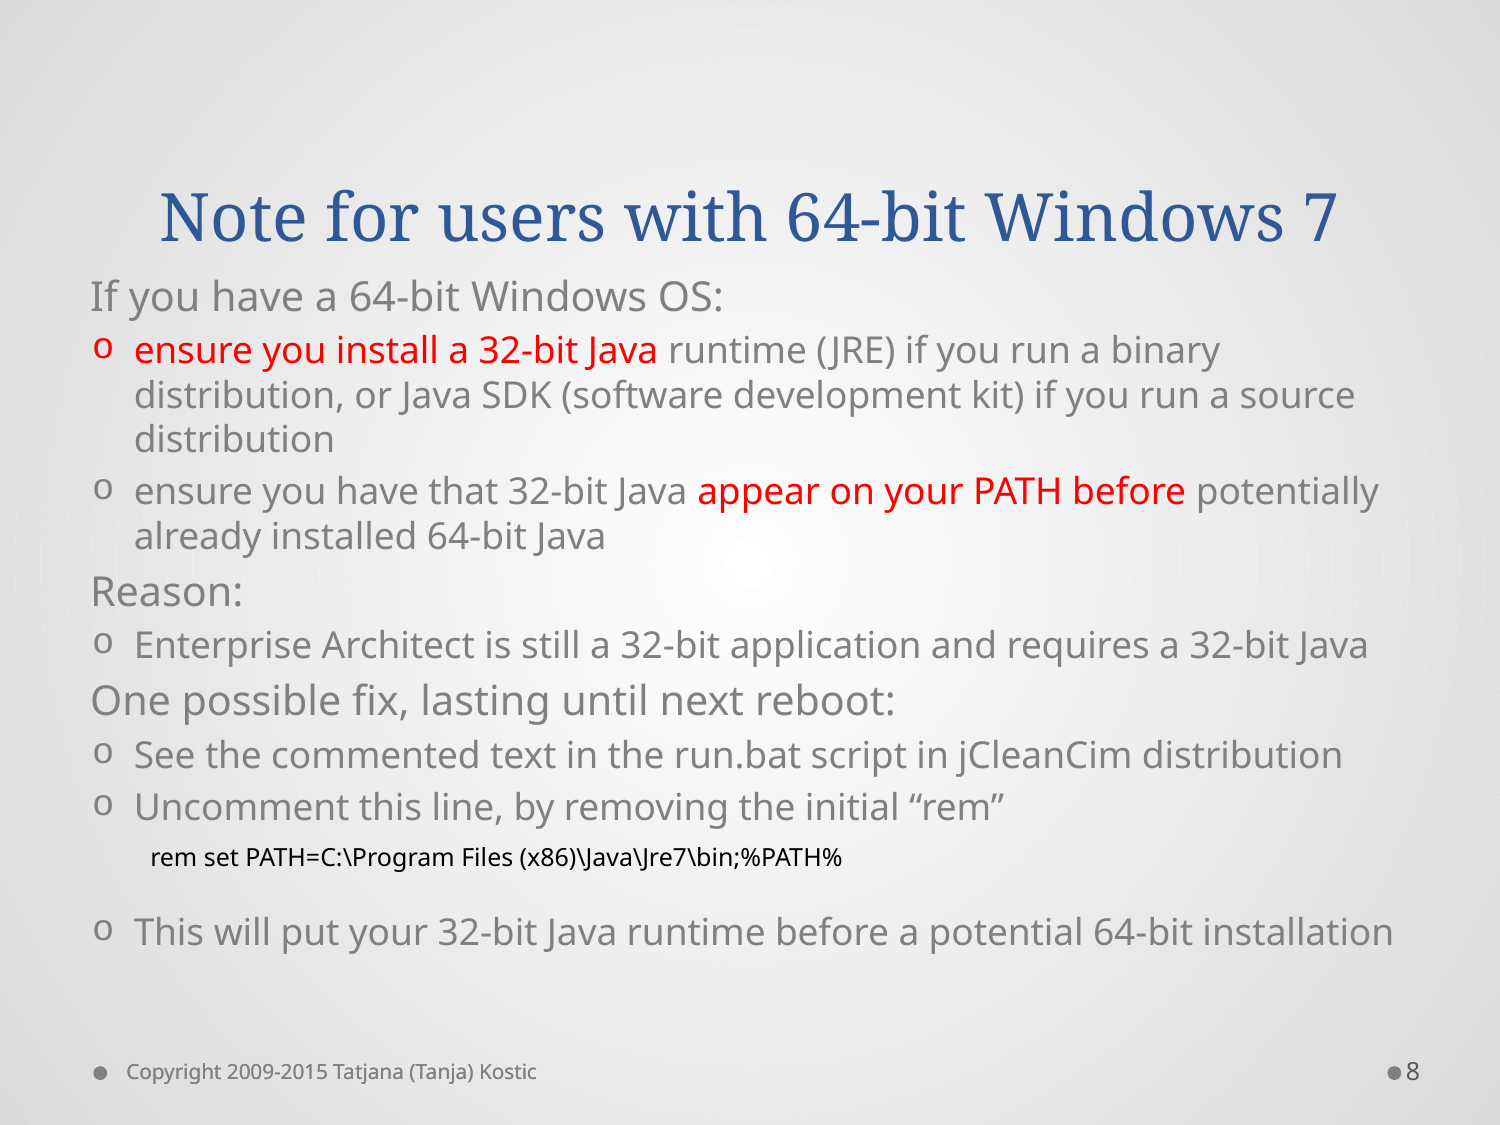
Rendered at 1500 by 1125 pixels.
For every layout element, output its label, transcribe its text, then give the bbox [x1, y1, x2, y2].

slide_number 8 [1401, 1042, 1494, 1103]
text_box rem set PATH=C:\Program Files (x86)\Java\Jre7\bin;%PATH% [135, 834, 1261, 879]
list If you have a 64-bit Windows OS: ensure you install a 32-bit Java runtime (JRE) if you run a binary distribution, or Java SDK (software development kit) if you run a source distribution ensure you have that 32-bit Java appear on your PATH before potentially already installed 64-bit Java Reason: Enterprise Architect is still a 32-bit application and requires a 32-bit Java One possible fix, lasting until next reboot: See the commented text in the run.bat script in jCleanCim distribution Uncomment this line, by removing the initial “rem” This will put your 32-bit Java runtime before a potential 64-bit installation [75, 262, 1425, 1005]
title Note for users with 64-bit Windows 7 [75, 0, 1425, 262]
